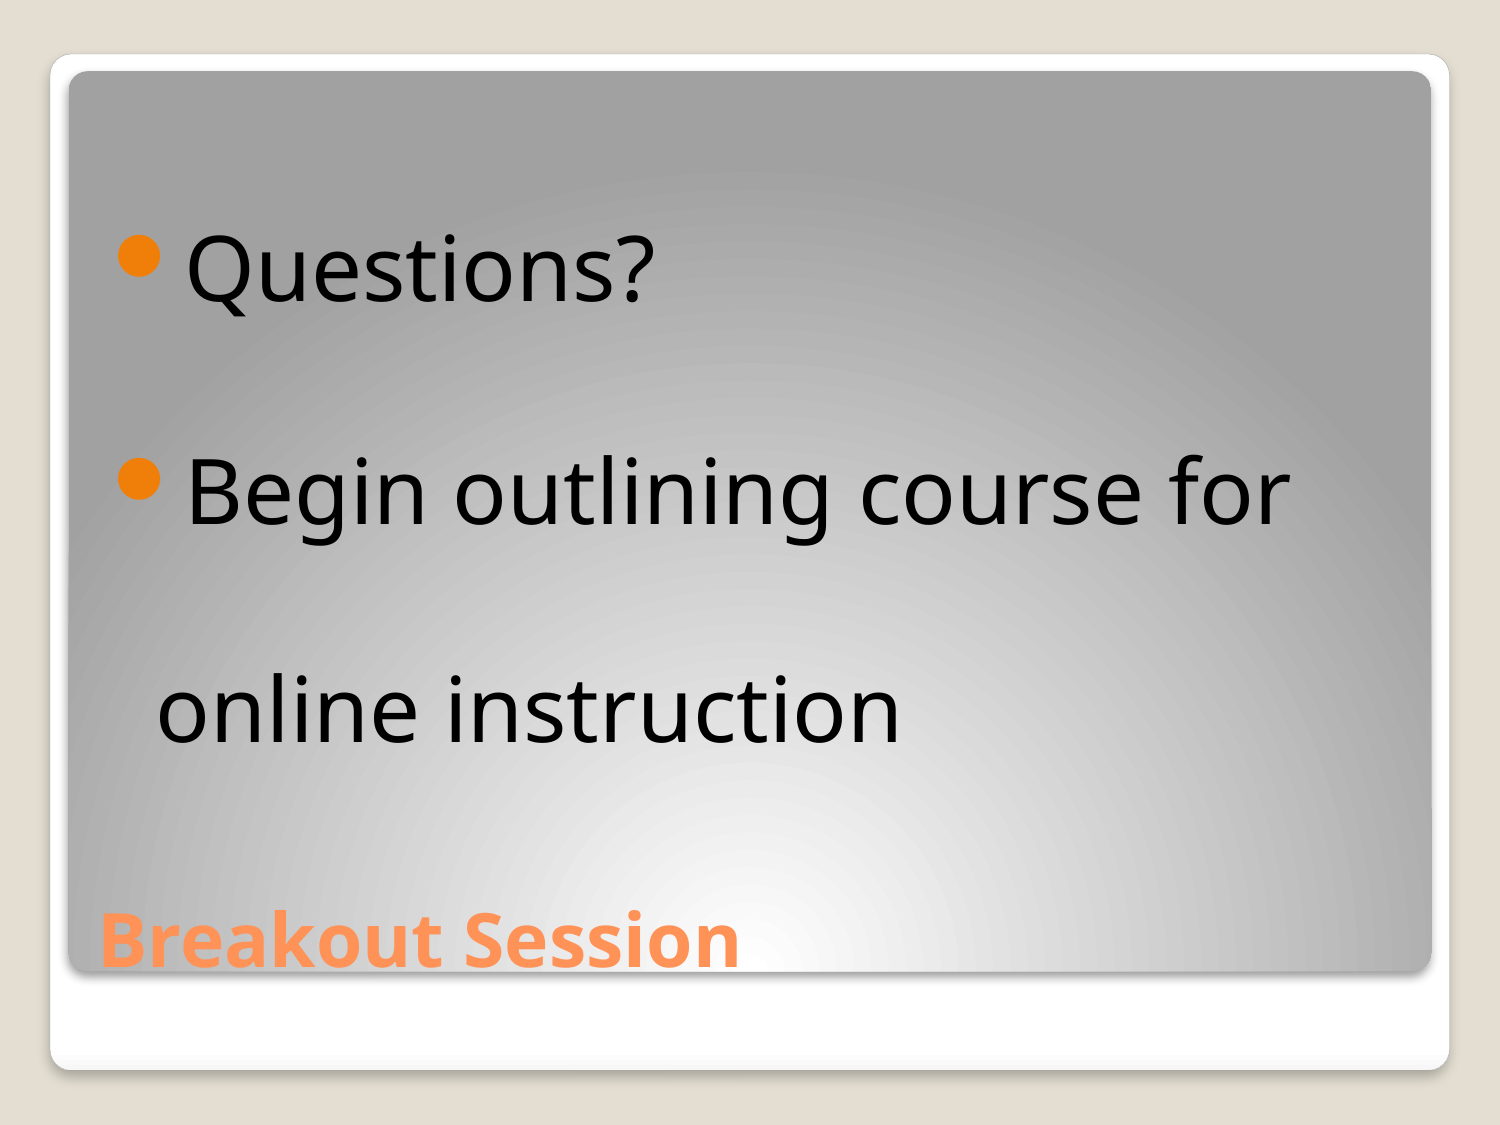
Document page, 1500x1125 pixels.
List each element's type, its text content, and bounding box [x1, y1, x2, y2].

title Breakout Session [82, 817, 1425, 990]
list Questions? Begin outlining course for online instruction [82, 86, 1425, 774]
